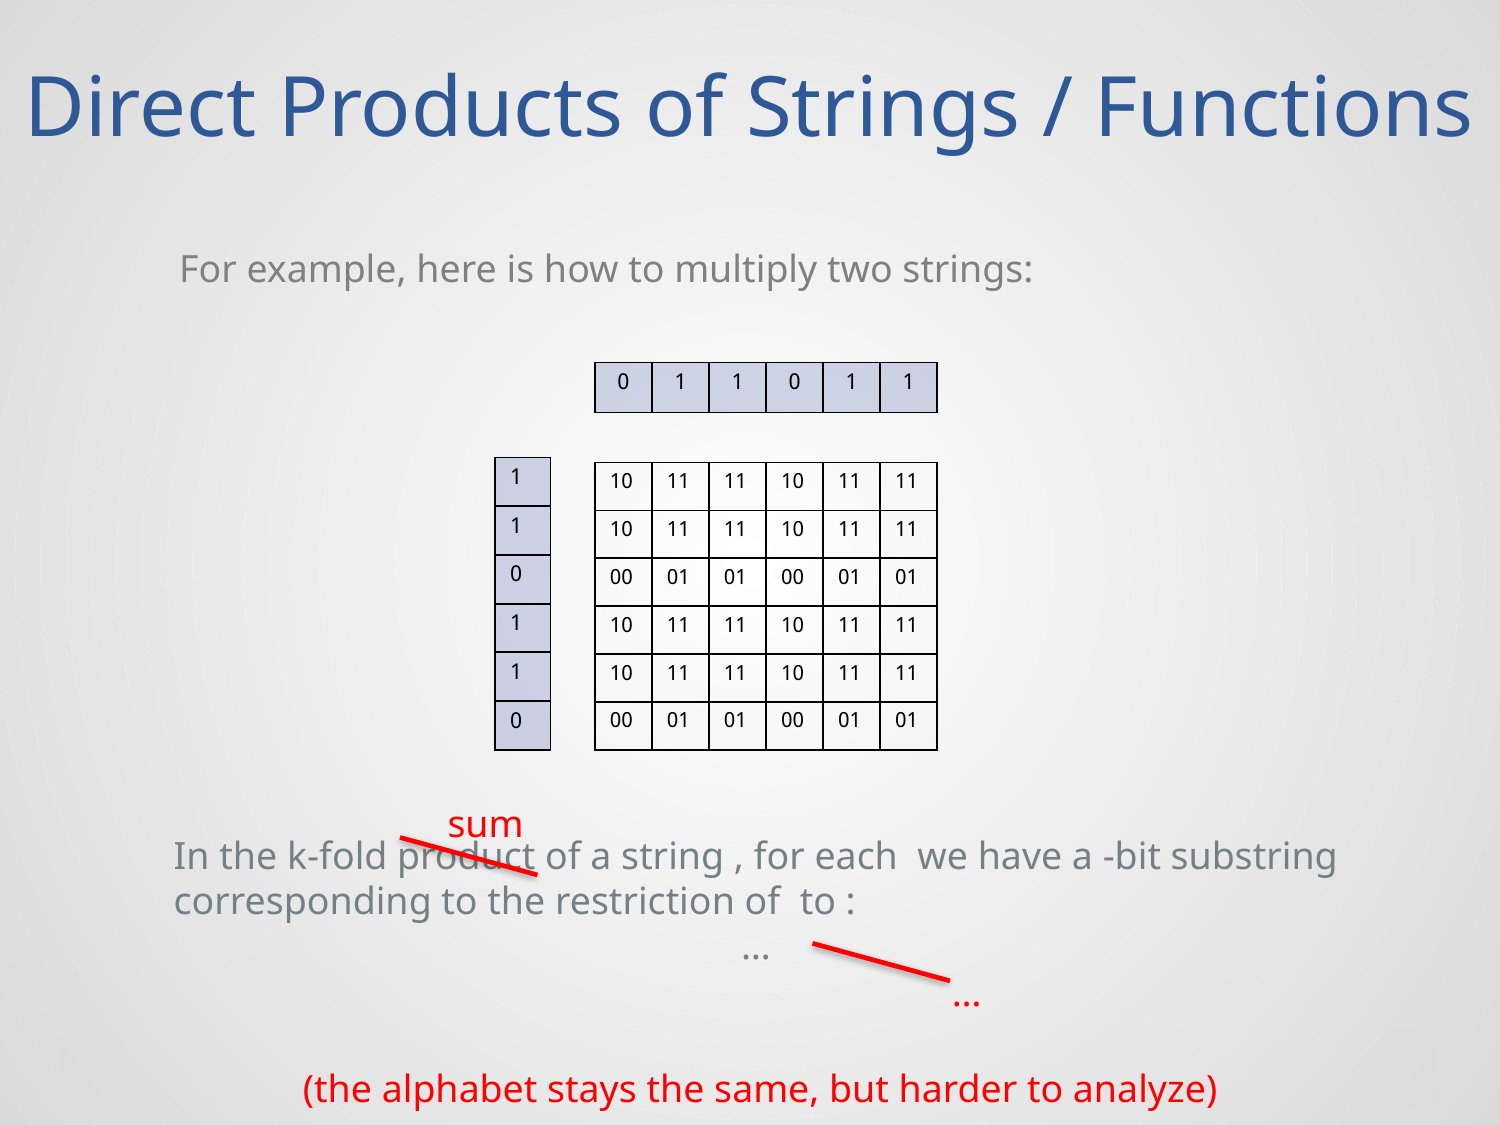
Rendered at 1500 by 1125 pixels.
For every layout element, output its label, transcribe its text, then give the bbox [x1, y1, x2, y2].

table_cell 10 [596, 655, 651, 701]
table_cell 11 [710, 511, 765, 557]
text_box sum [432, 792, 539, 838]
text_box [399, 837, 538, 876]
table_cell 11 [710, 655, 765, 701]
table_cell 11 [881, 607, 936, 653]
table_header 11 [881, 463, 936, 510]
table_cell 11 [824, 655, 879, 701]
table_cell 01 [881, 559, 936, 605]
table_header 11 [824, 463, 879, 510]
table_cell 01 [653, 703, 708, 749]
table_header 1 [710, 363, 765, 412]
table_header 11 [710, 463, 765, 510]
table_cell 01 [710, 703, 765, 749]
table_cell 0 [496, 702, 550, 749]
table_cell 00 [767, 559, 822, 605]
table_header 1 [653, 363, 708, 412]
table_cell 10 [767, 655, 822, 701]
table_header 10 [596, 463, 651, 510]
table_cell 11 [710, 607, 765, 653]
table_cell 10 [767, 511, 822, 557]
table_cell 11 [881, 655, 936, 701]
text_box For example, here is how to multiply two strings: [164, 237, 1060, 298]
table_header 0 [596, 363, 651, 412]
title Direct Products of Strings / Functions [0, 0, 1500, 161]
table_cell 11 [824, 607, 879, 653]
text_box (the alphabet stays the same, but harder to analyze) [288, 1057, 1234, 1118]
table_cell 11 [824, 511, 879, 557]
table_header 11 [653, 463, 708, 510]
table_cell 11 [653, 655, 708, 701]
table_cell 00 [767, 703, 822, 749]
table_cell 01 [824, 559, 879, 605]
table_header 10 [767, 463, 822, 510]
table_cell 1 [496, 507, 550, 554]
table_cell 10 [596, 511, 651, 557]
table_cell 1 [496, 653, 550, 700]
table_cell 11 [653, 607, 708, 653]
table_header 0 [767, 363, 822, 412]
table_cell 0 [496, 556, 550, 603]
table_cell 11 [653, 511, 708, 557]
table_cell 1 [496, 605, 550, 651]
table_header 1 [496, 458, 550, 505]
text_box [812, 943, 951, 982]
table_header 1 [824, 363, 879, 412]
table_cell 01 [881, 703, 936, 749]
table_cell 00 [596, 559, 651, 605]
table_cell 01 [710, 559, 765, 605]
table_cell 00 [596, 703, 651, 749]
table_cell 01 [653, 559, 708, 605]
table_header 1 [881, 363, 936, 412]
table_cell 10 [767, 607, 822, 653]
table_cell 11 [881, 511, 936, 557]
table_cell 01 [824, 703, 879, 749]
table_cell 10 [596, 607, 651, 653]
